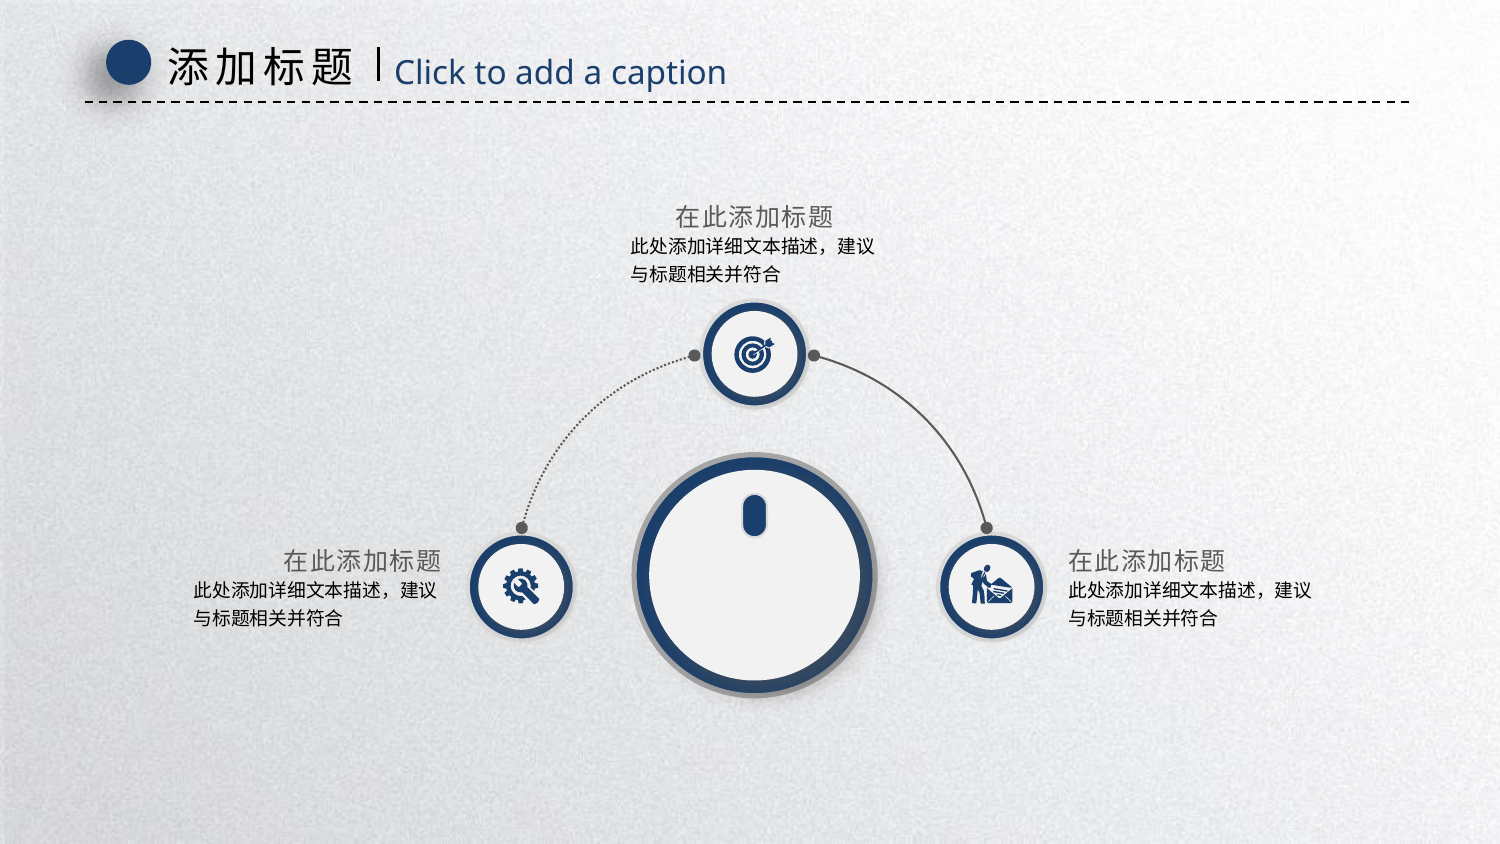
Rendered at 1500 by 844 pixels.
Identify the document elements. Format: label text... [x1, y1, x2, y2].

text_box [938, 533, 1046, 641]
text_box [105, 38, 153, 86]
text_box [503, 568, 540, 605]
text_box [701, 300, 809, 408]
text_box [1053, 538, 1343, 635]
text_box Click to add a caption [379, 43, 743, 99]
picture [0, 0, 1500, 844]
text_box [610, 194, 900, 291]
text_box 添加标题 [153, 33, 369, 99]
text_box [467, 533, 575, 641]
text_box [970, 564, 1013, 604]
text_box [166, 538, 457, 635]
text_box [515, 349, 701, 533]
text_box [634, 454, 876, 696]
text_box [809, 349, 993, 533]
